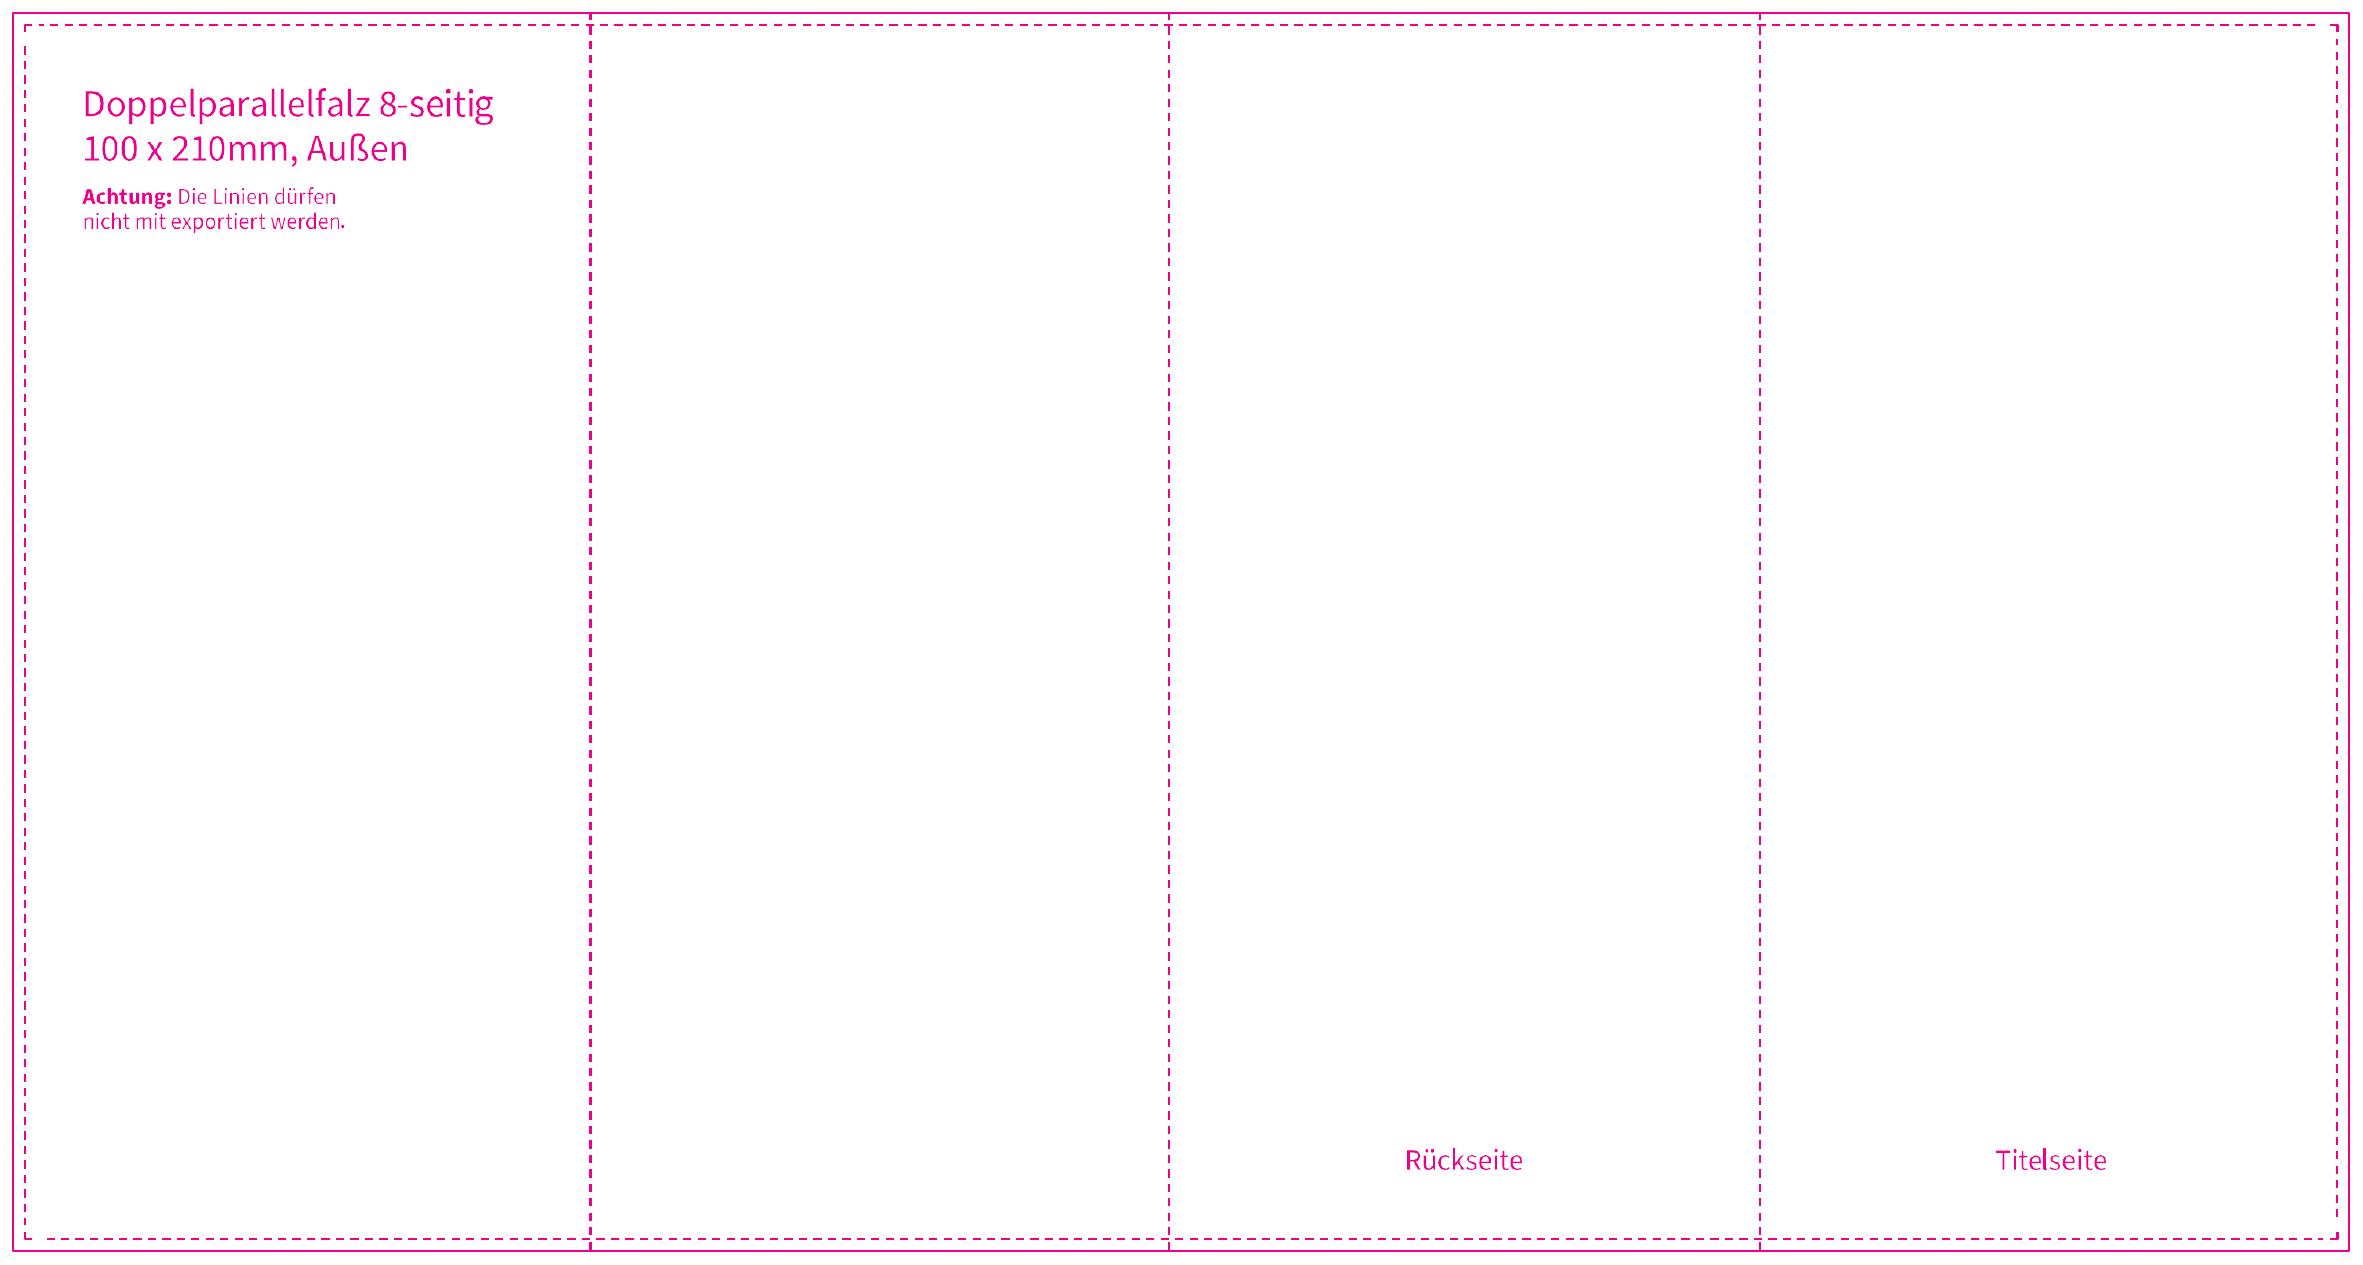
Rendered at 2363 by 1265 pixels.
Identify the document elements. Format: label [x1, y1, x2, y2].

text_box [1995, 1148, 2106, 1170]
text_box [82, 187, 345, 233]
text_box [11, 11, 2351, 1253]
text_box [85, 88, 494, 167]
text_box [1407, 1148, 1522, 1170]
